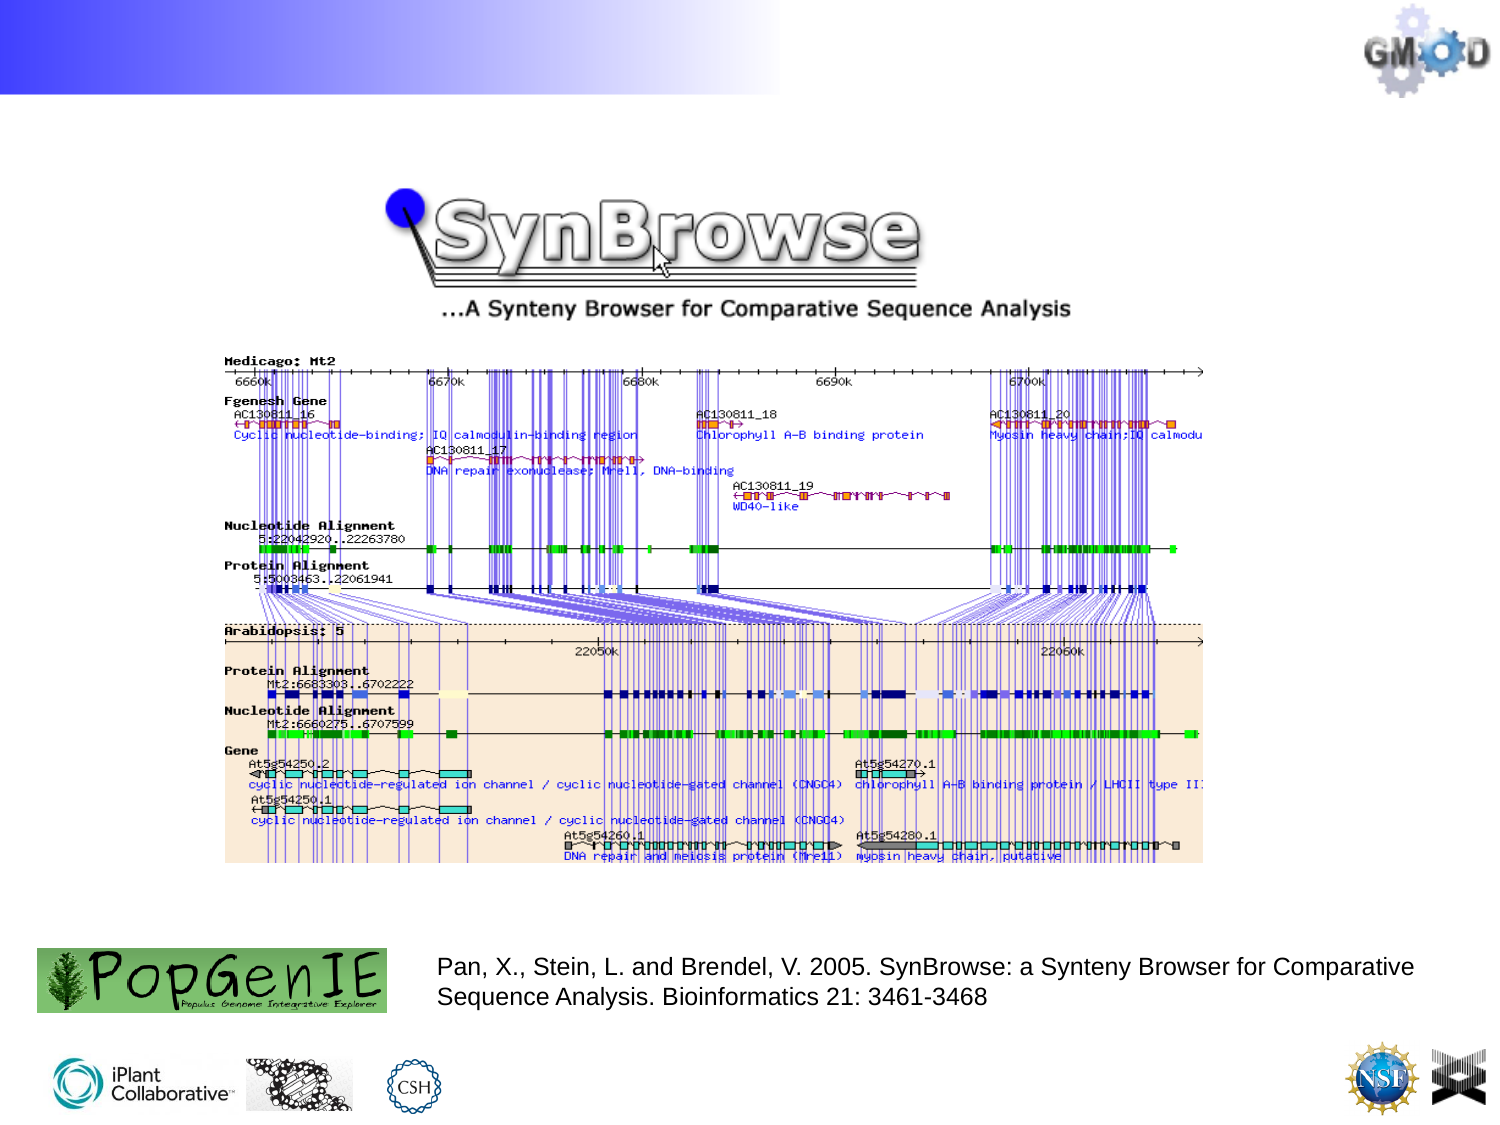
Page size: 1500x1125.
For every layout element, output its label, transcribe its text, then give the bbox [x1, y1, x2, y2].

picture [224, 354, 1203, 863]
text_box Pan, X., Stein, L. and Brendel, V. 2005. SynBrowse: a Synteny Browser for Comparative Sequence Analysis. Bioinformatics 21: 3461-3468 [422, 942, 1441, 1018]
picture [1431, 1049, 1487, 1105]
text_box [0, 0, 1497, 98]
picture [246, 1056, 353, 1113]
picture [374, 173, 1087, 338]
picture [382, 1054, 442, 1116]
picture [37, 947, 387, 1013]
picture [39, 1053, 240, 1115]
picture [1344, 1040, 1420, 1116]
